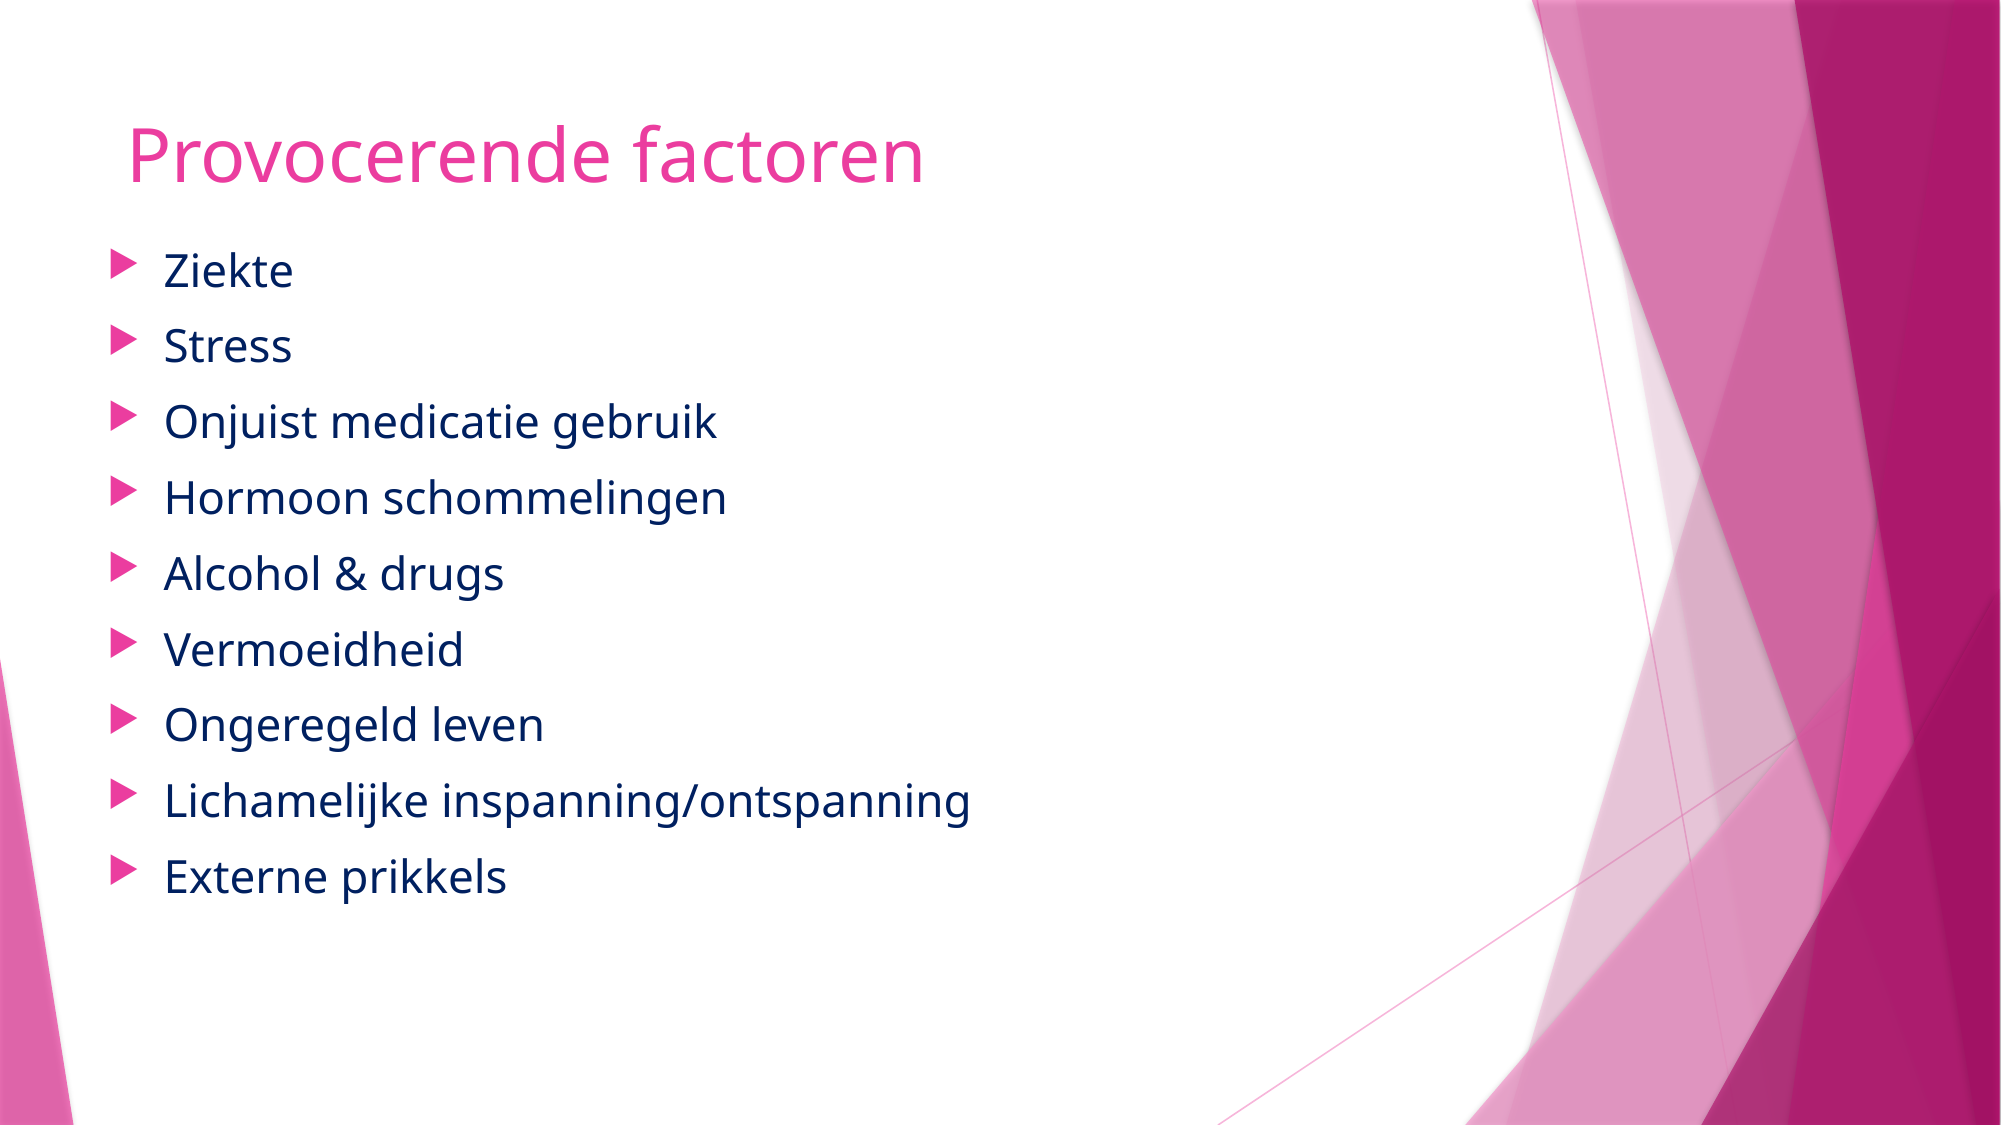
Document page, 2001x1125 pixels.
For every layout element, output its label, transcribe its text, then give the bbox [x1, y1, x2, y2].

list Ziekte Stress Onjuist medicatie gebruik Hormoon schommelingen Alcohol & drugs Vermoeidheid Ongeregeld leven Lichamelijke inspanning/ontspanning Externe prikkels [92, 233, 1707, 1025]
title Provocerende factoren [111, 99, 1522, 233]
